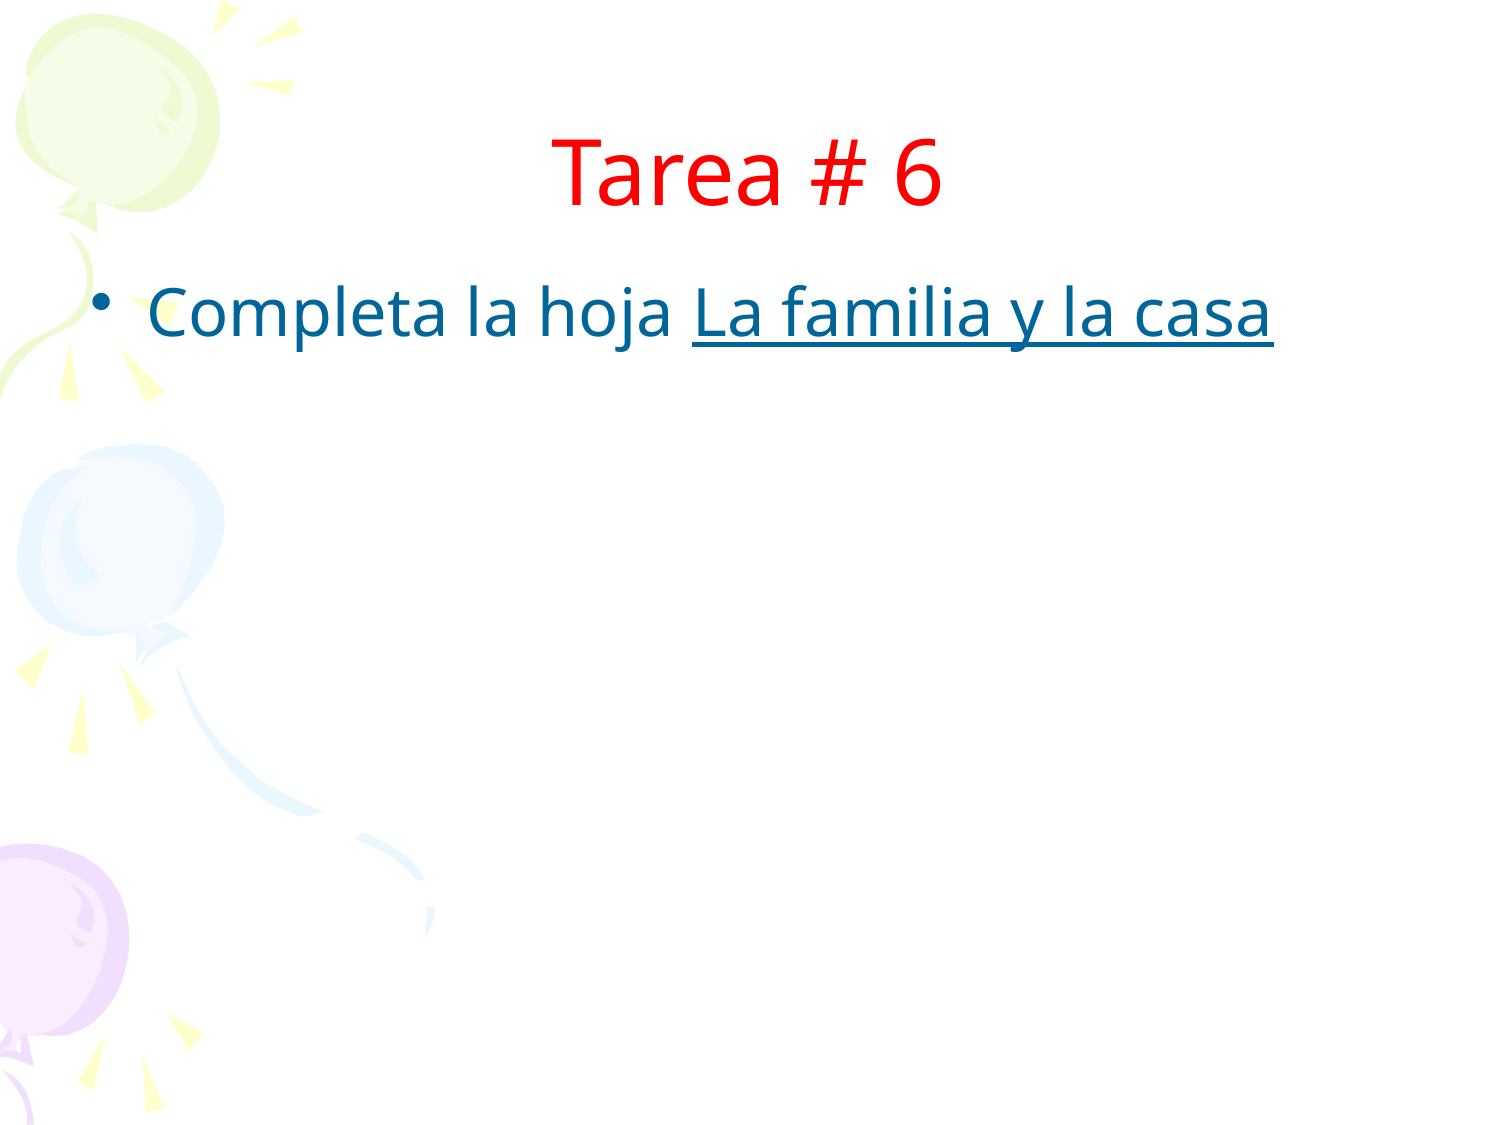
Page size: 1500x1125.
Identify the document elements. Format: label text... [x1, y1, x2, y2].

list Completa la hoja La familia y la casa [75, 262, 1425, 994]
title Tarea # 6 [72, 16, 1425, 233]
